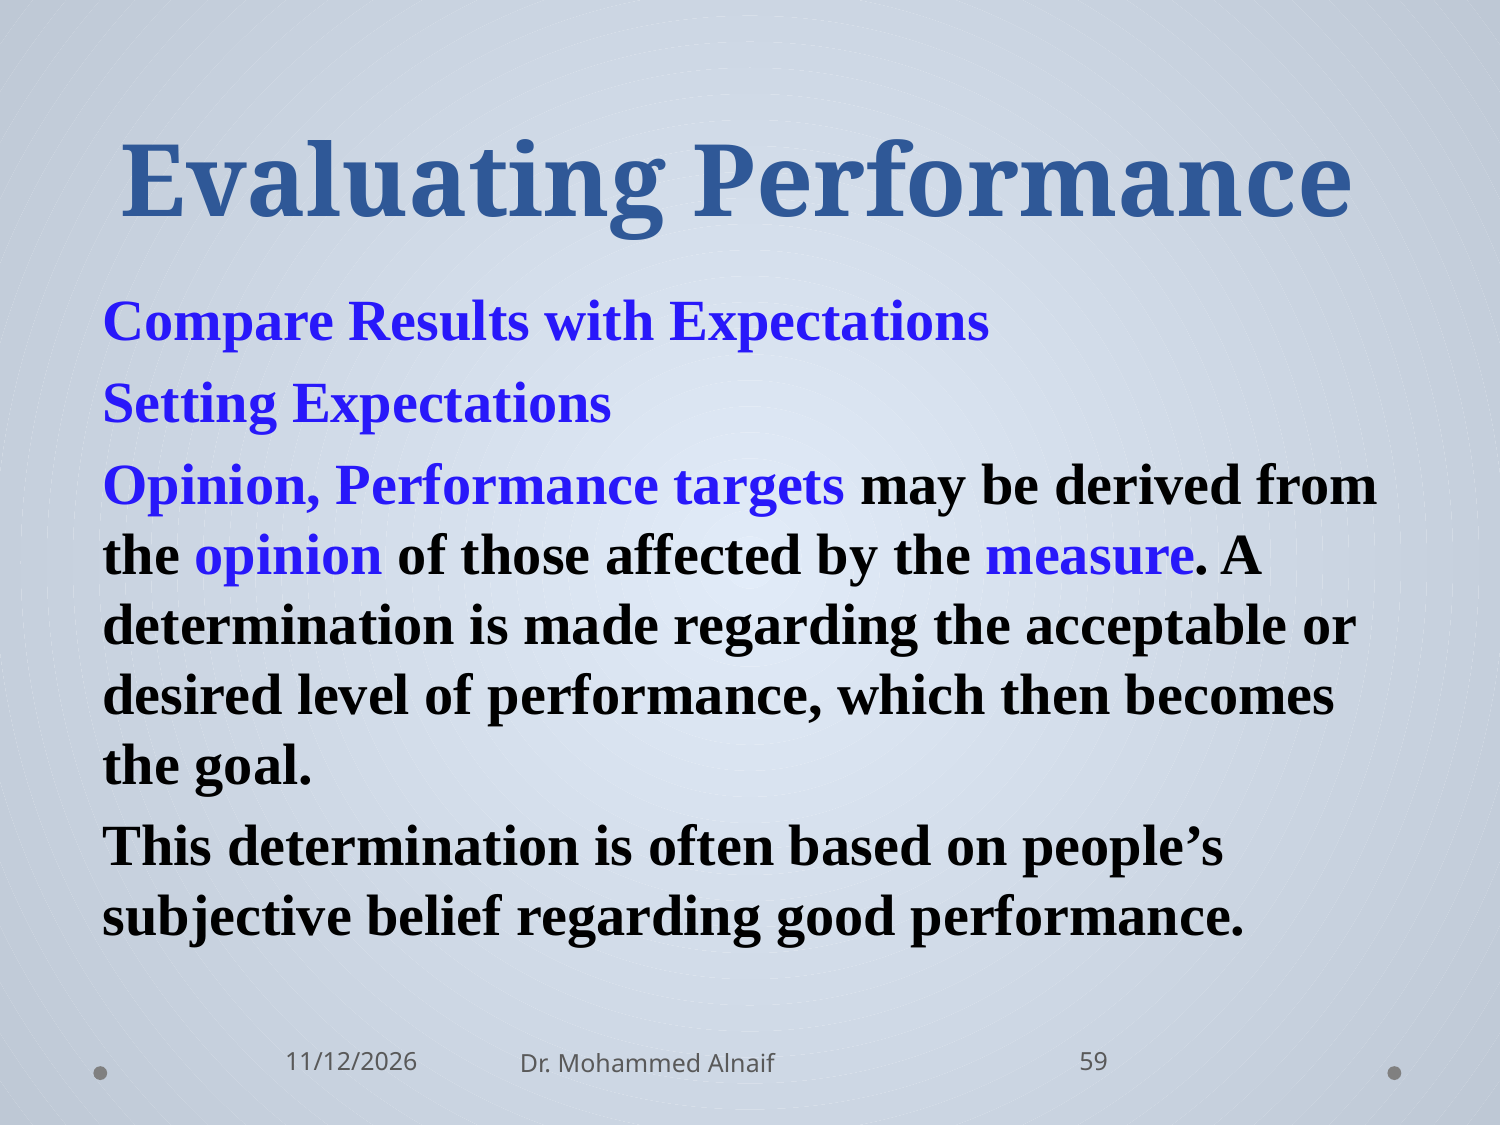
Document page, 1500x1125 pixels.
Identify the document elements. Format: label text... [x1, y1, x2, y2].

title Evaluating Performance [100, 78, 1376, 244]
subtitle Compare Results with Expectations Setting Expectations Opinion, Performance targets may be derived from the opinion of those affected by the measure. A determination is made regarding the acceptable or desired level of performance, which then becomes the goal. This determination is often based on people’s subjective belief regarding good performance. [87, 275, 1425, 1001]
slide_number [75, 1025, 425, 1100]
footer Dr. Mohammed Alnaif [512, 1025, 988, 1100]
slide_number 59 [1074, 1025, 1425, 1100]
